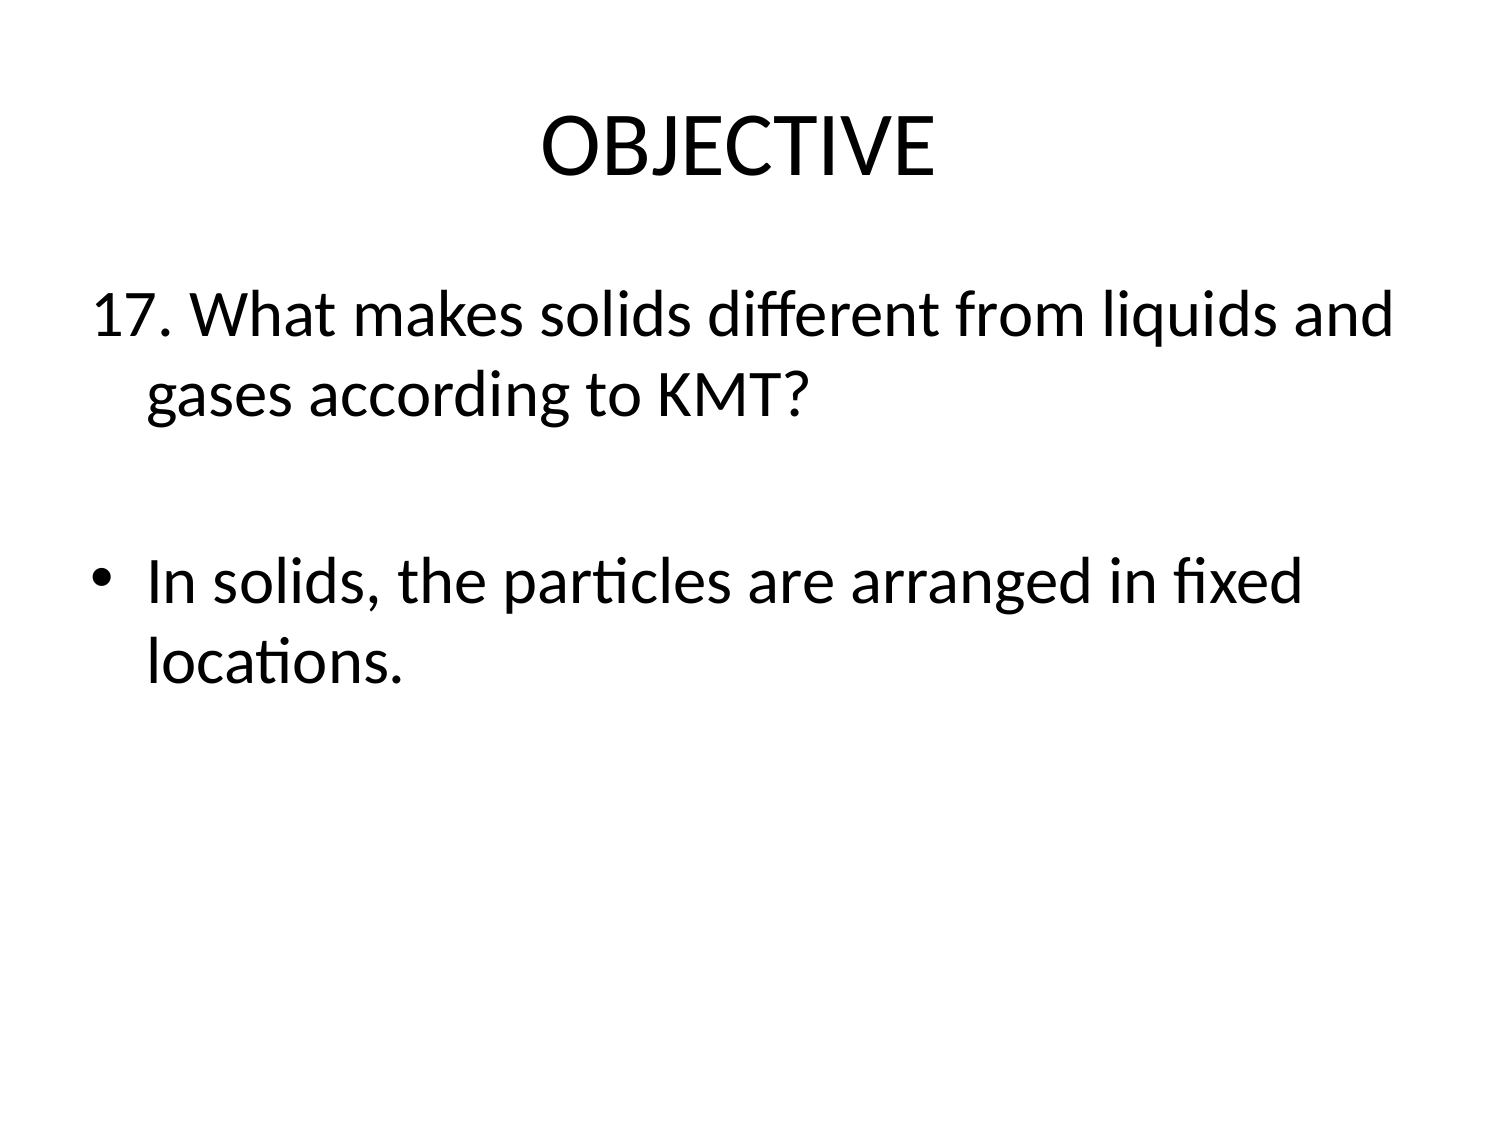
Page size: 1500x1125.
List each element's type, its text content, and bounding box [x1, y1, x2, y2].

title OBJECTIVE [75, 45, 1425, 233]
list 17. What makes solids different from liquids and gases according to KMT? In solids, the particles are arranged in fixed locations. [75, 262, 1425, 1005]
